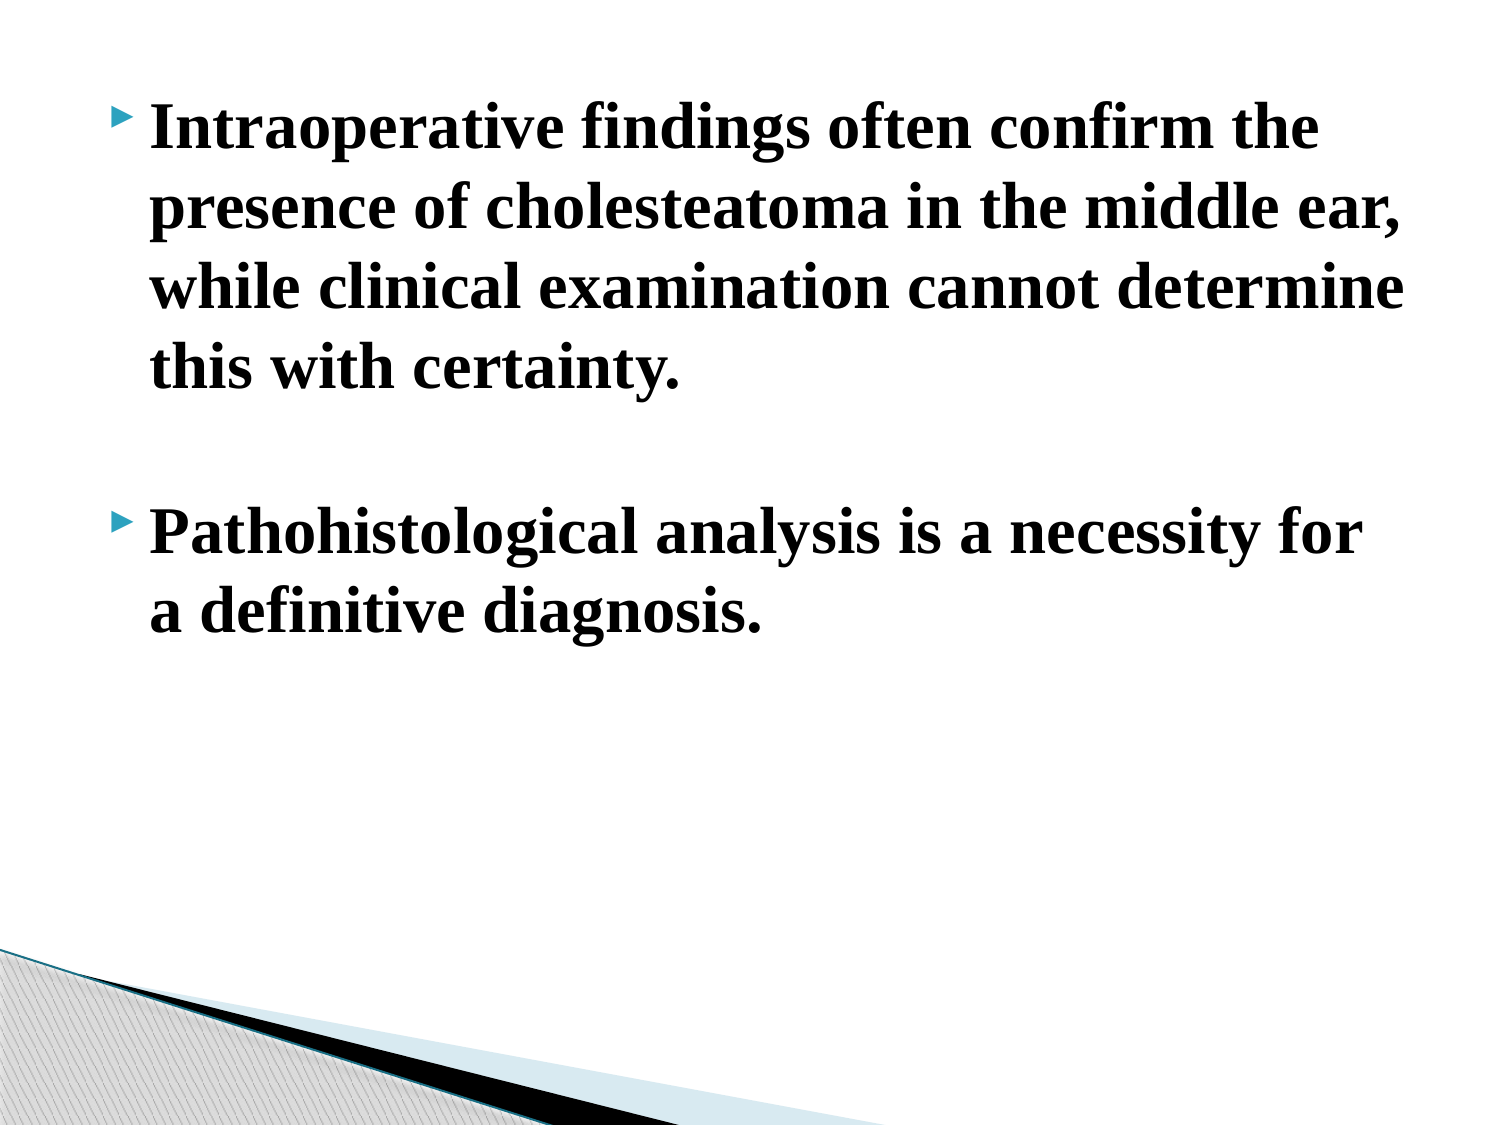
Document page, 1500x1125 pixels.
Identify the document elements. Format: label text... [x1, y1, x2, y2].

list Intraoperative findings often confirm the presence of cholesteatoma in the middle ear, while clinical examination cannot determine this with certainty. Pathohistological analysis is a necessity for a definitive diagnosis. [75, 75, 1425, 1000]
